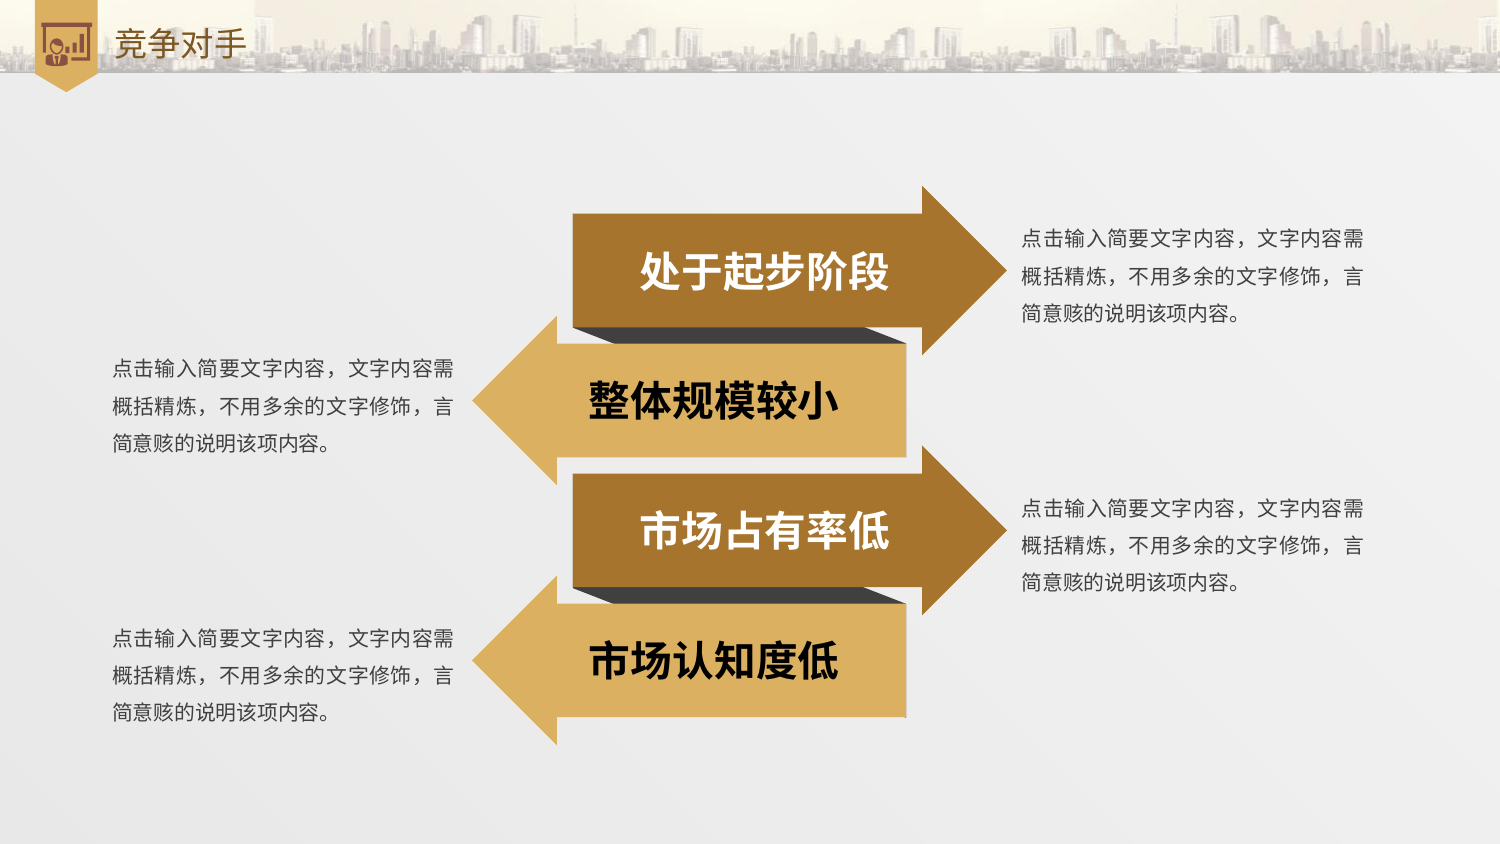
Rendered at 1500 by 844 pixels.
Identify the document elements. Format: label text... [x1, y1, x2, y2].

text_box [45, 38, 70, 67]
text_box 点击输入简要文字内容，文字内容需概括精炼，不用多余的文字修饰，言简意赅的说明该项内容。 [112, 612, 455, 726]
picture [0, 0, 34, 73]
picture [98, 0, 1500, 73]
title 竞争对手 [99, 20, 550, 66]
text_box 点击输入简要文字内容，文字内容需概括精炼，不用多余的文字修饰，言简意赅的说明该项内容。 [1021, 213, 1365, 327]
text_box 点击输入简要文字内容，文字内容需概括精炼，不用多余的文字修饰，言简意赅的说明该项内容。 [112, 343, 455, 457]
text_box [573, 330, 906, 341]
text_box 整体规模较小 [572, 375, 856, 426]
text_box 点击输入简要文字内容，文字内容需概括精炼，不用多余的文字修饰，言简意赅的说明该项内容。 [1021, 482, 1365, 596]
text_box 市场占有率低 [623, 505, 907, 556]
text_box 市场认知度低 [572, 635, 856, 686]
text_box [570, 588, 905, 601]
text_box [570, 183, 1010, 358]
text_box [469, 573, 909, 748]
text_box [570, 443, 1010, 618]
text_box [469, 313, 909, 488]
text_box [41, 22, 93, 61]
text_box 处于起步阶段 [623, 245, 907, 296]
